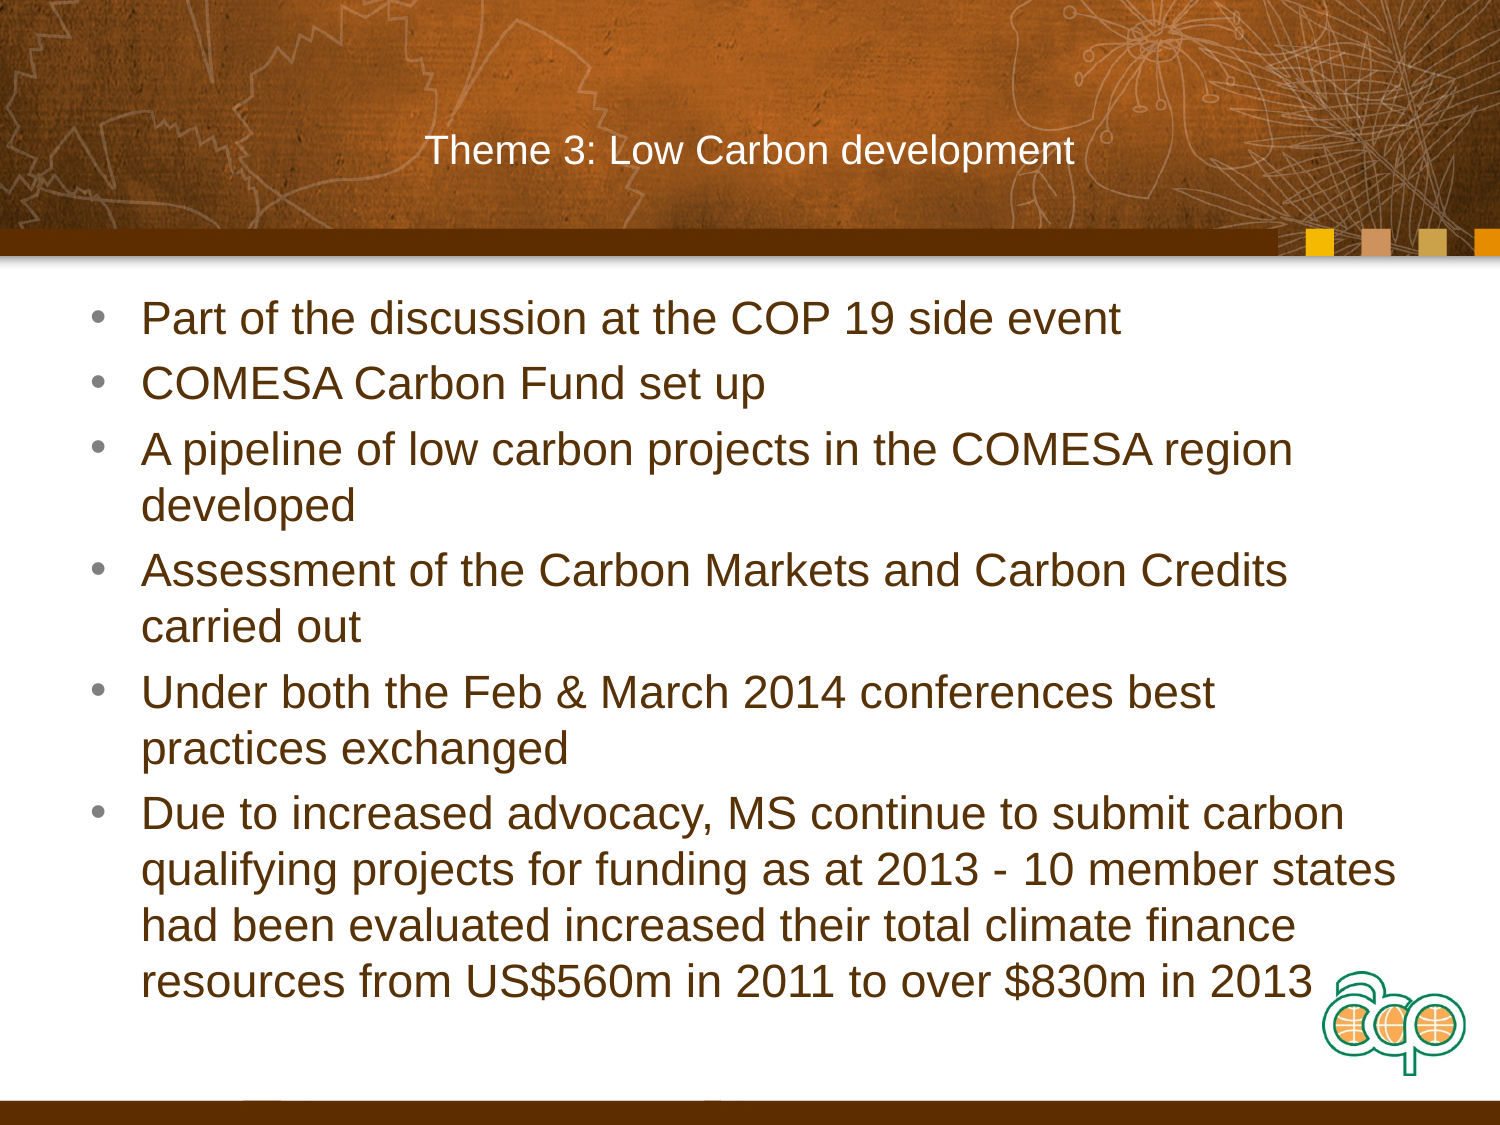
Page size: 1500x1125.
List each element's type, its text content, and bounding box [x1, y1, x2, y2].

list Part of the discussion at the COP 19 side event COMESA Carbon Fund set up A pipeline of low carbon projects in the COMESA region developed Assessment of the Carbon Markets and Carbon Credits carried out Under both the Feb & March 2014 conferences best practices exchanged Due to increased advocacy, MS continue to submit carbon qualifying projects for funding as at 2013 - 10 member states had been evaluated increased their total climate finance resources from US$560m in 2011 to over $830m in 2013 [74, 280, 1426, 1024]
picture [0, 0, 1500, 1125]
title Theme 3: Low Carbon development [73, 61, 1427, 235]
